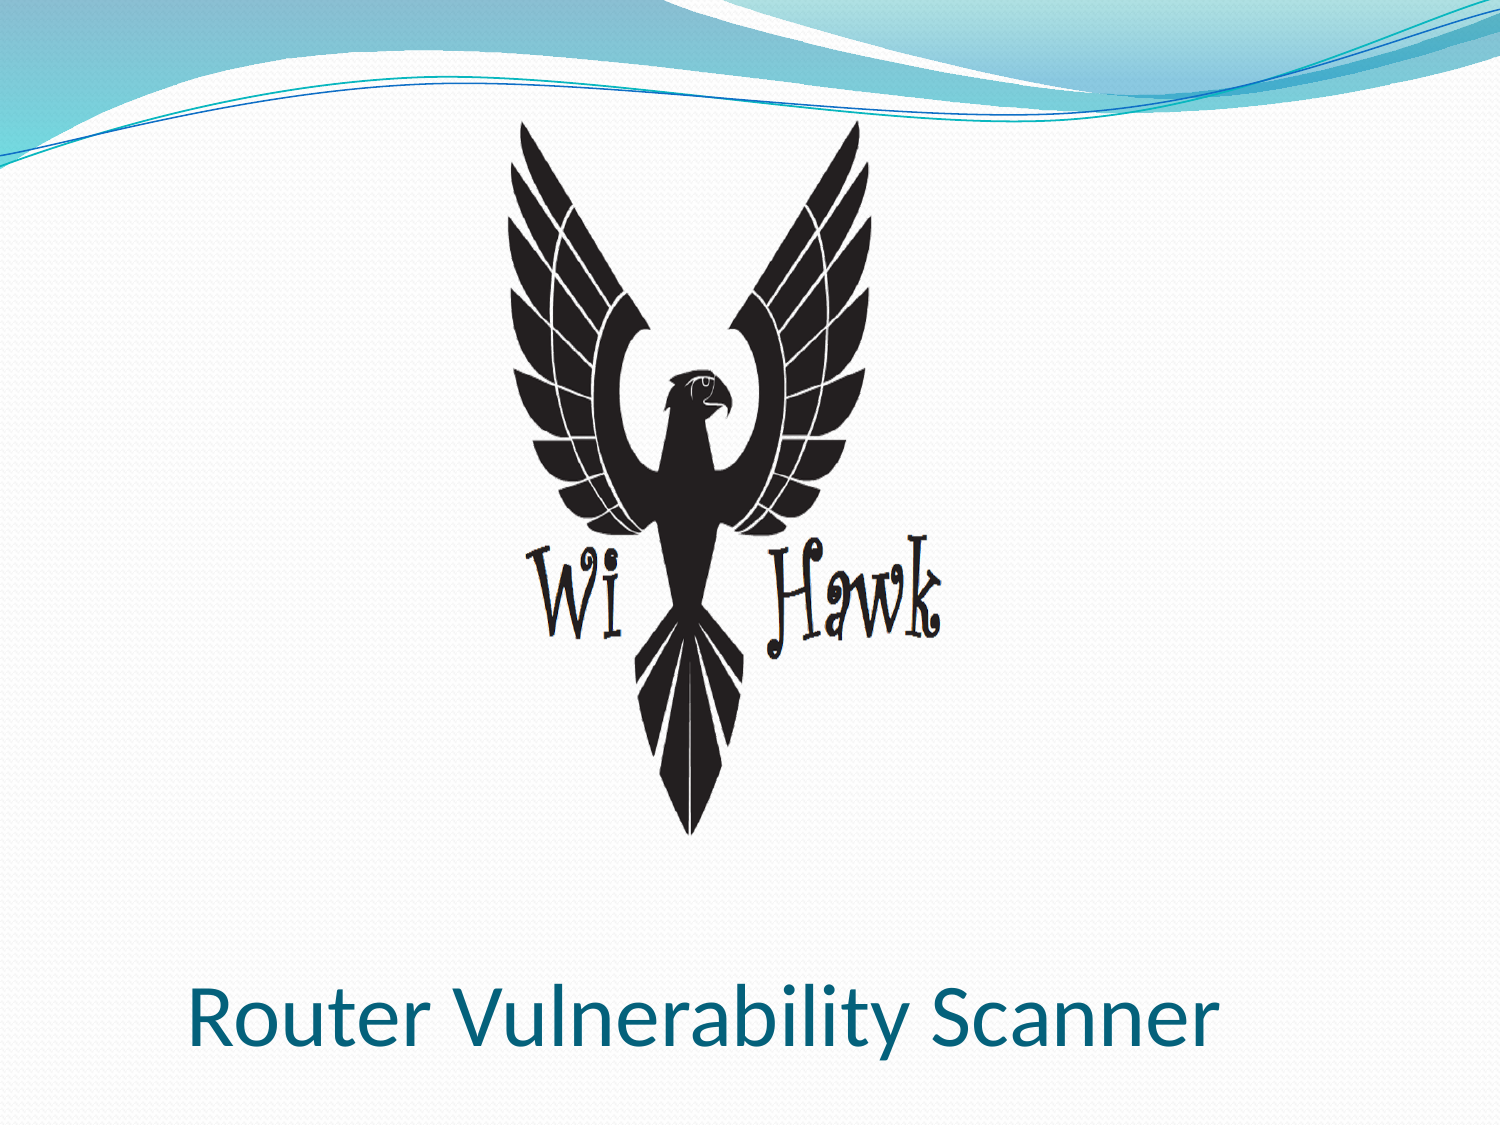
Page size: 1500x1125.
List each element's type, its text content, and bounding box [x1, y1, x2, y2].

title Router Vulnerability Scanner [175, 925, 1234, 1065]
picture [116, 105, 1255, 901]
